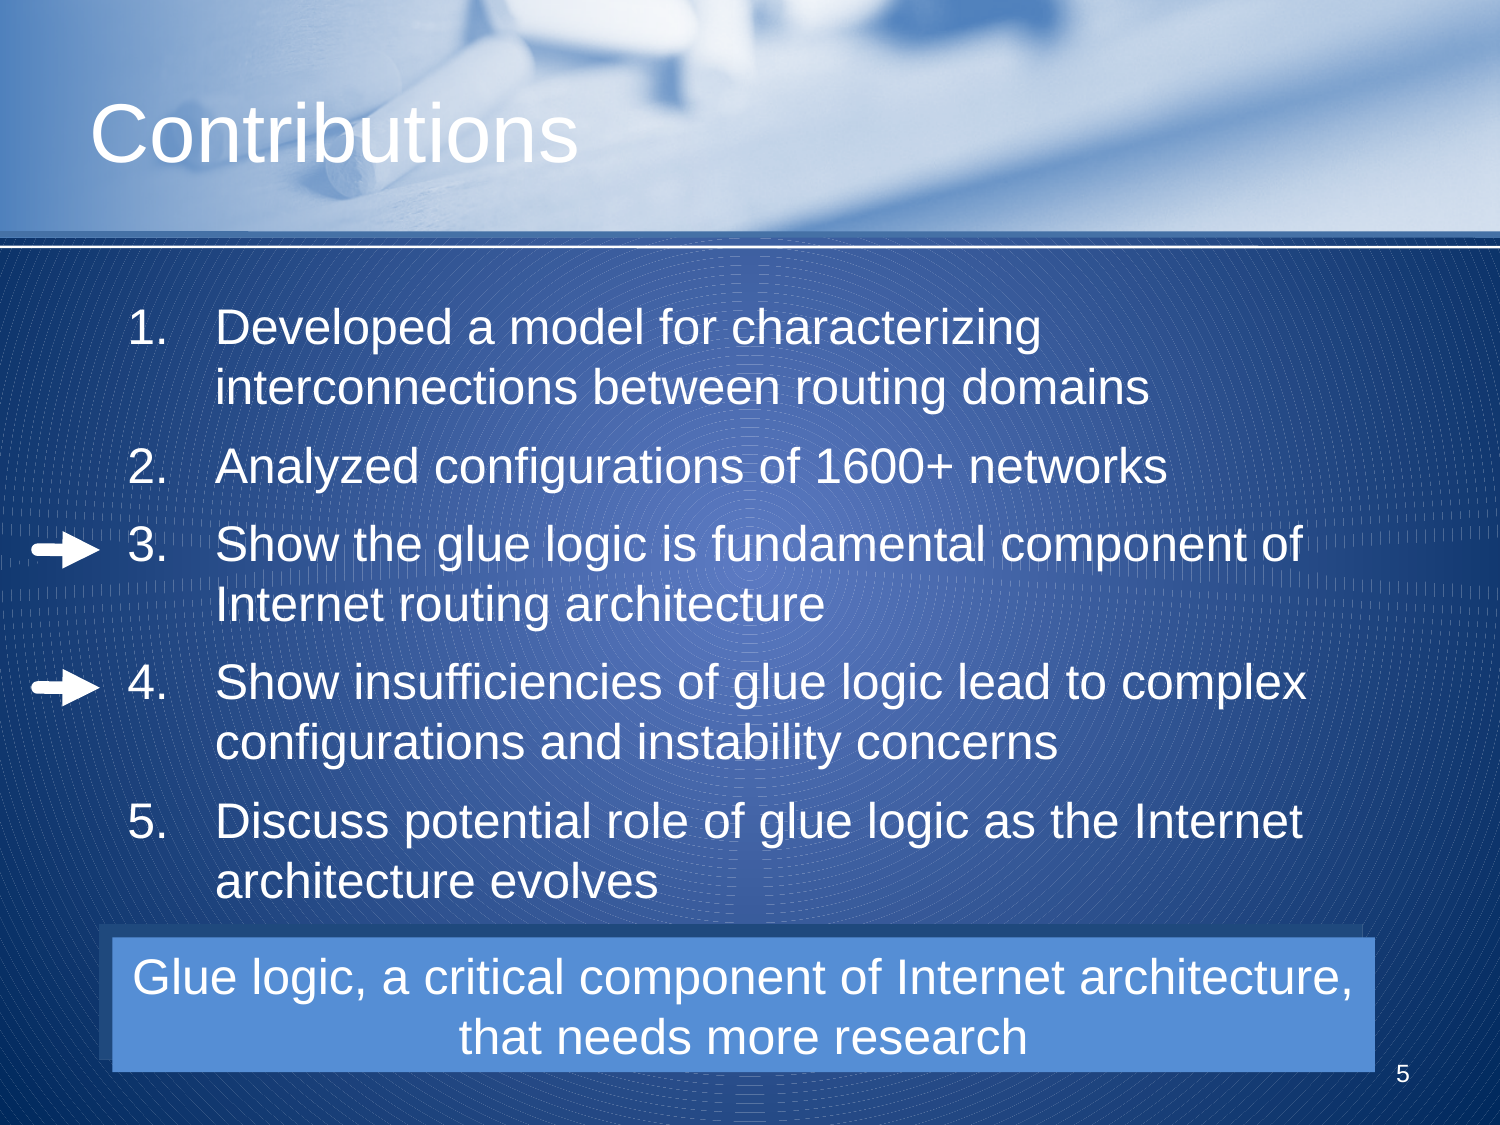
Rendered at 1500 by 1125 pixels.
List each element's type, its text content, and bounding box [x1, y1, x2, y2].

text_box 5 [1074, 1042, 1425, 1103]
text_box Glue logic, a critical component of Internet architecture, that needs more research [112, 937, 1375, 1073]
list Developed a model for characterizing interconnections between routing domains Analyzed configurations of 1600+ networks Show the glue logic is fundamental component of Internet routing architecture Show insufficiencies of glue logic lead to complex configurations and instability concerns Discuss potential role of glue logic as the Internet architecture evolves [112, 287, 1400, 963]
title Contributions [75, 24, 1425, 233]
